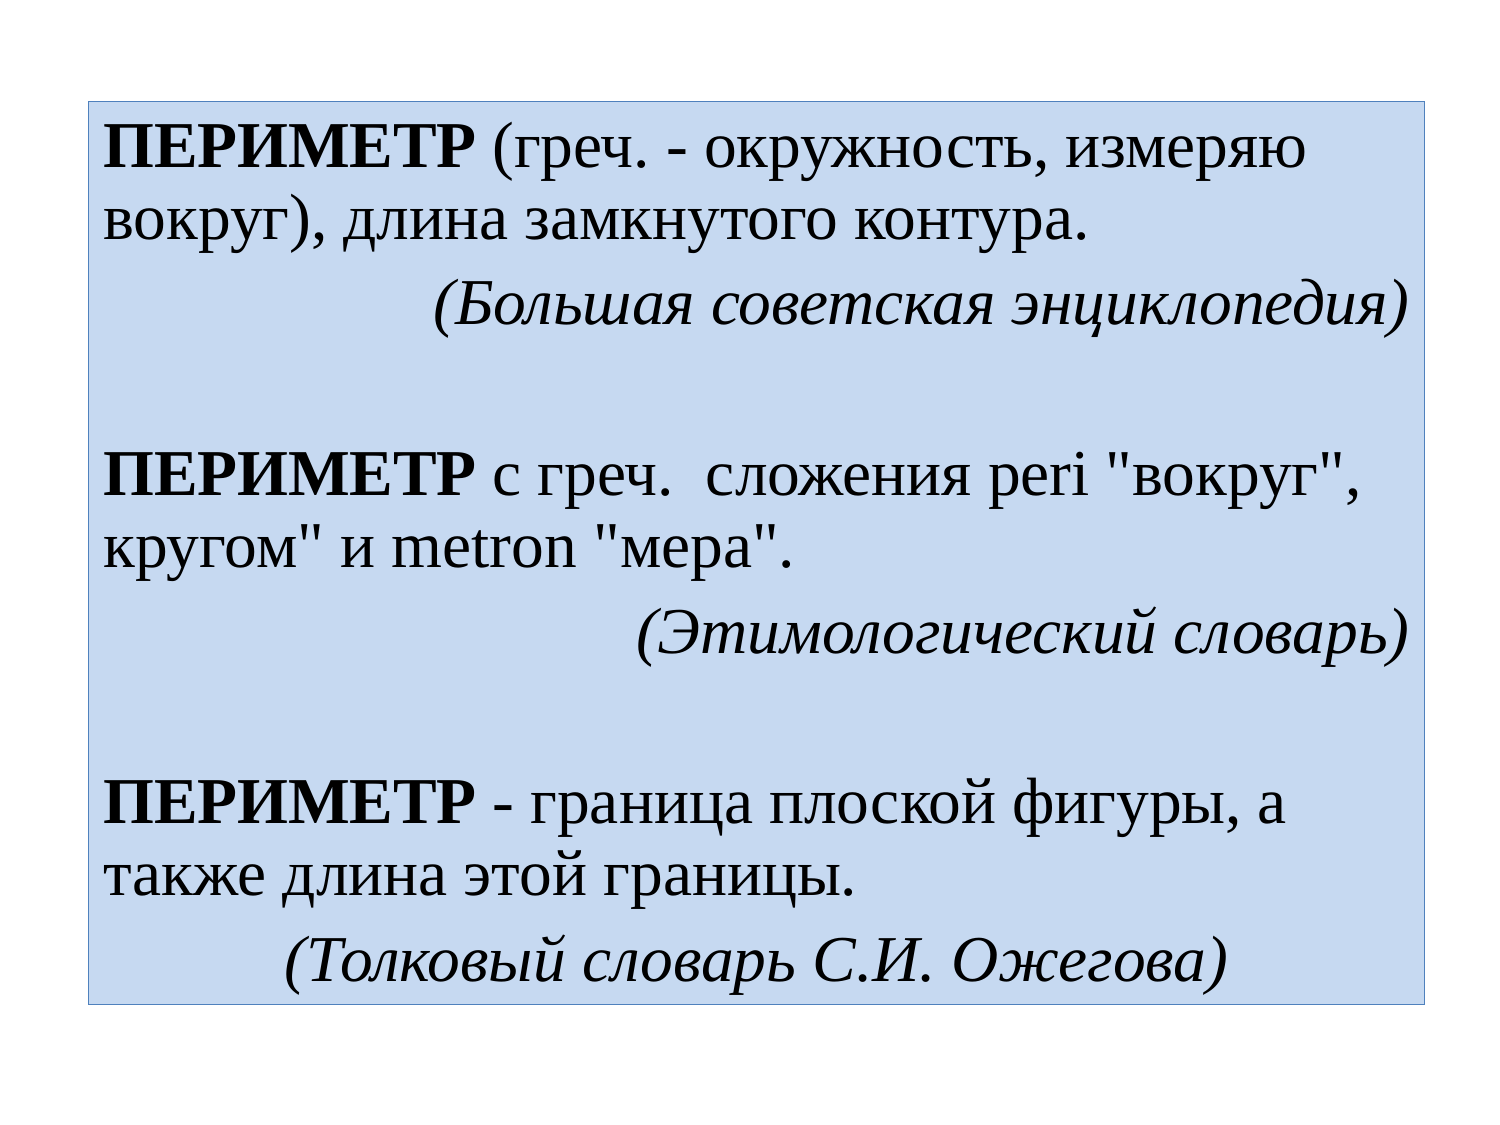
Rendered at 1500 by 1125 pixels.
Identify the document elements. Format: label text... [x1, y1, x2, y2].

list ПЕРИМЕТР (греч. - окружность, измеряю вокруг), длина замкнутого контура. (Большая советская энциклопедия) ПЕРИМЕТР с греч. сложения peri "вокруг", кругом" и metron "мера". (Этимологический словарь) ПЕРИМЕТР - граница плоской фигуры, а также длина этой границы. (Толковый словарь С.И. Ожегова) [88, 101, 1425, 1005]
